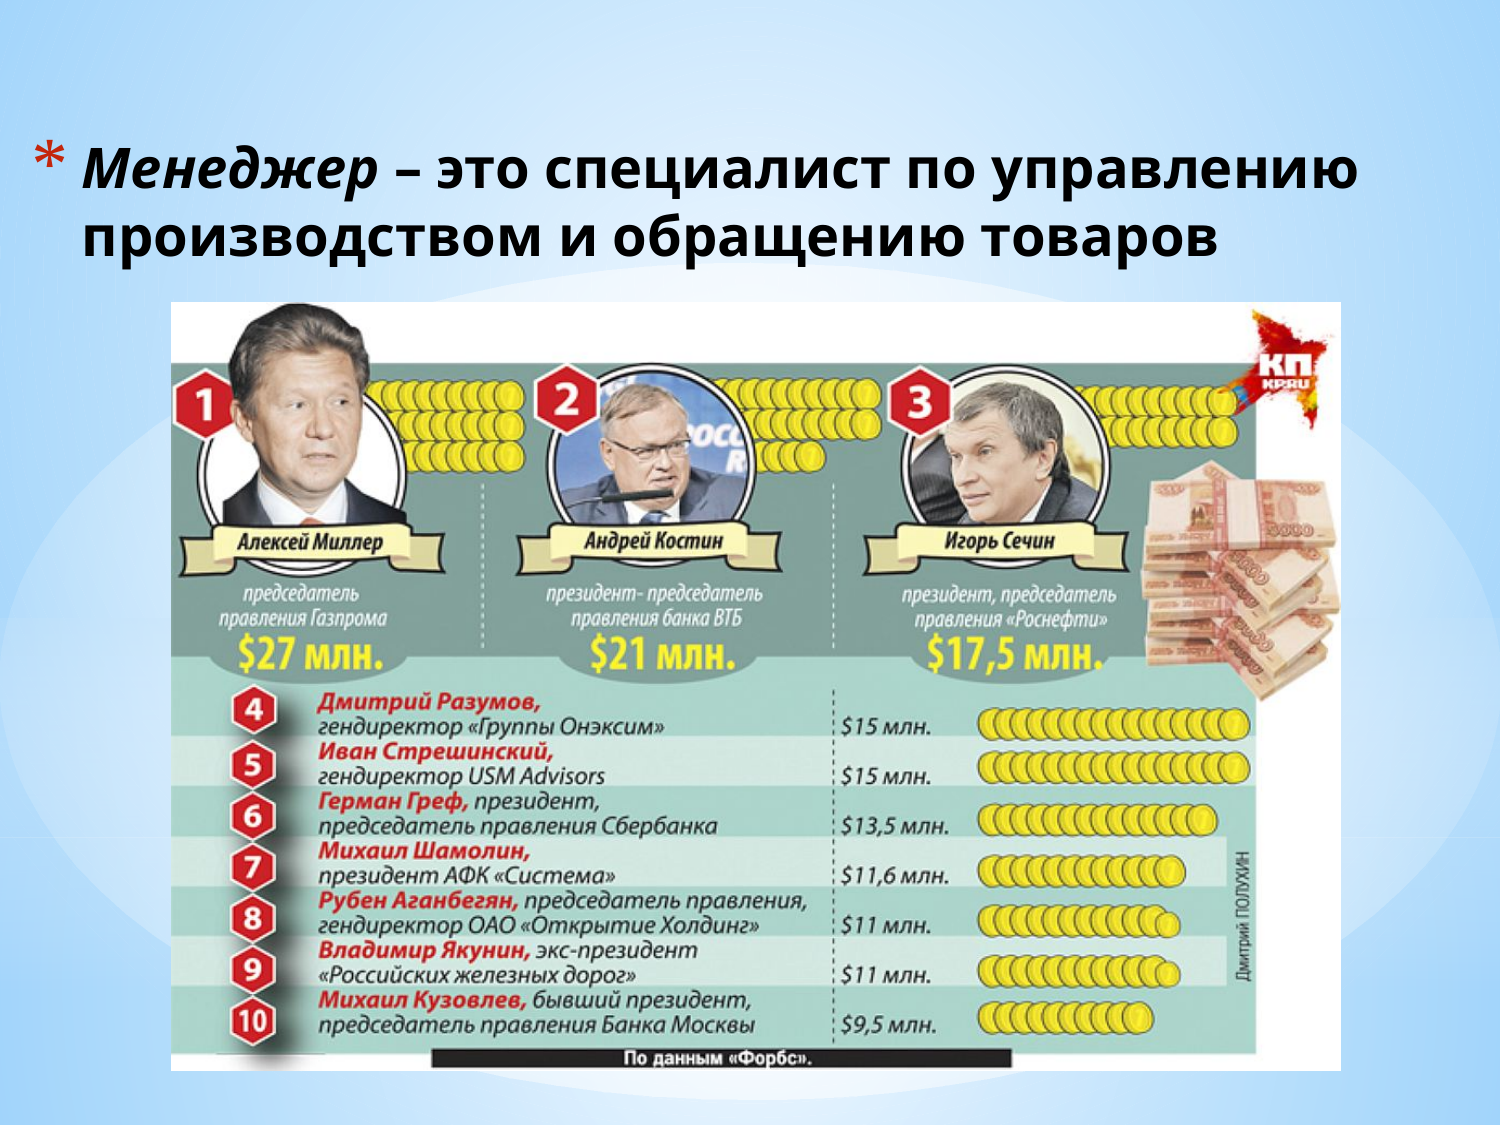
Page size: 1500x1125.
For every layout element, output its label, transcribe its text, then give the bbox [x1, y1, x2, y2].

title Менеджер – это специалист по управлению производством и обращению товаров [17, 125, 1483, 313]
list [170, 302, 1341, 1071]
